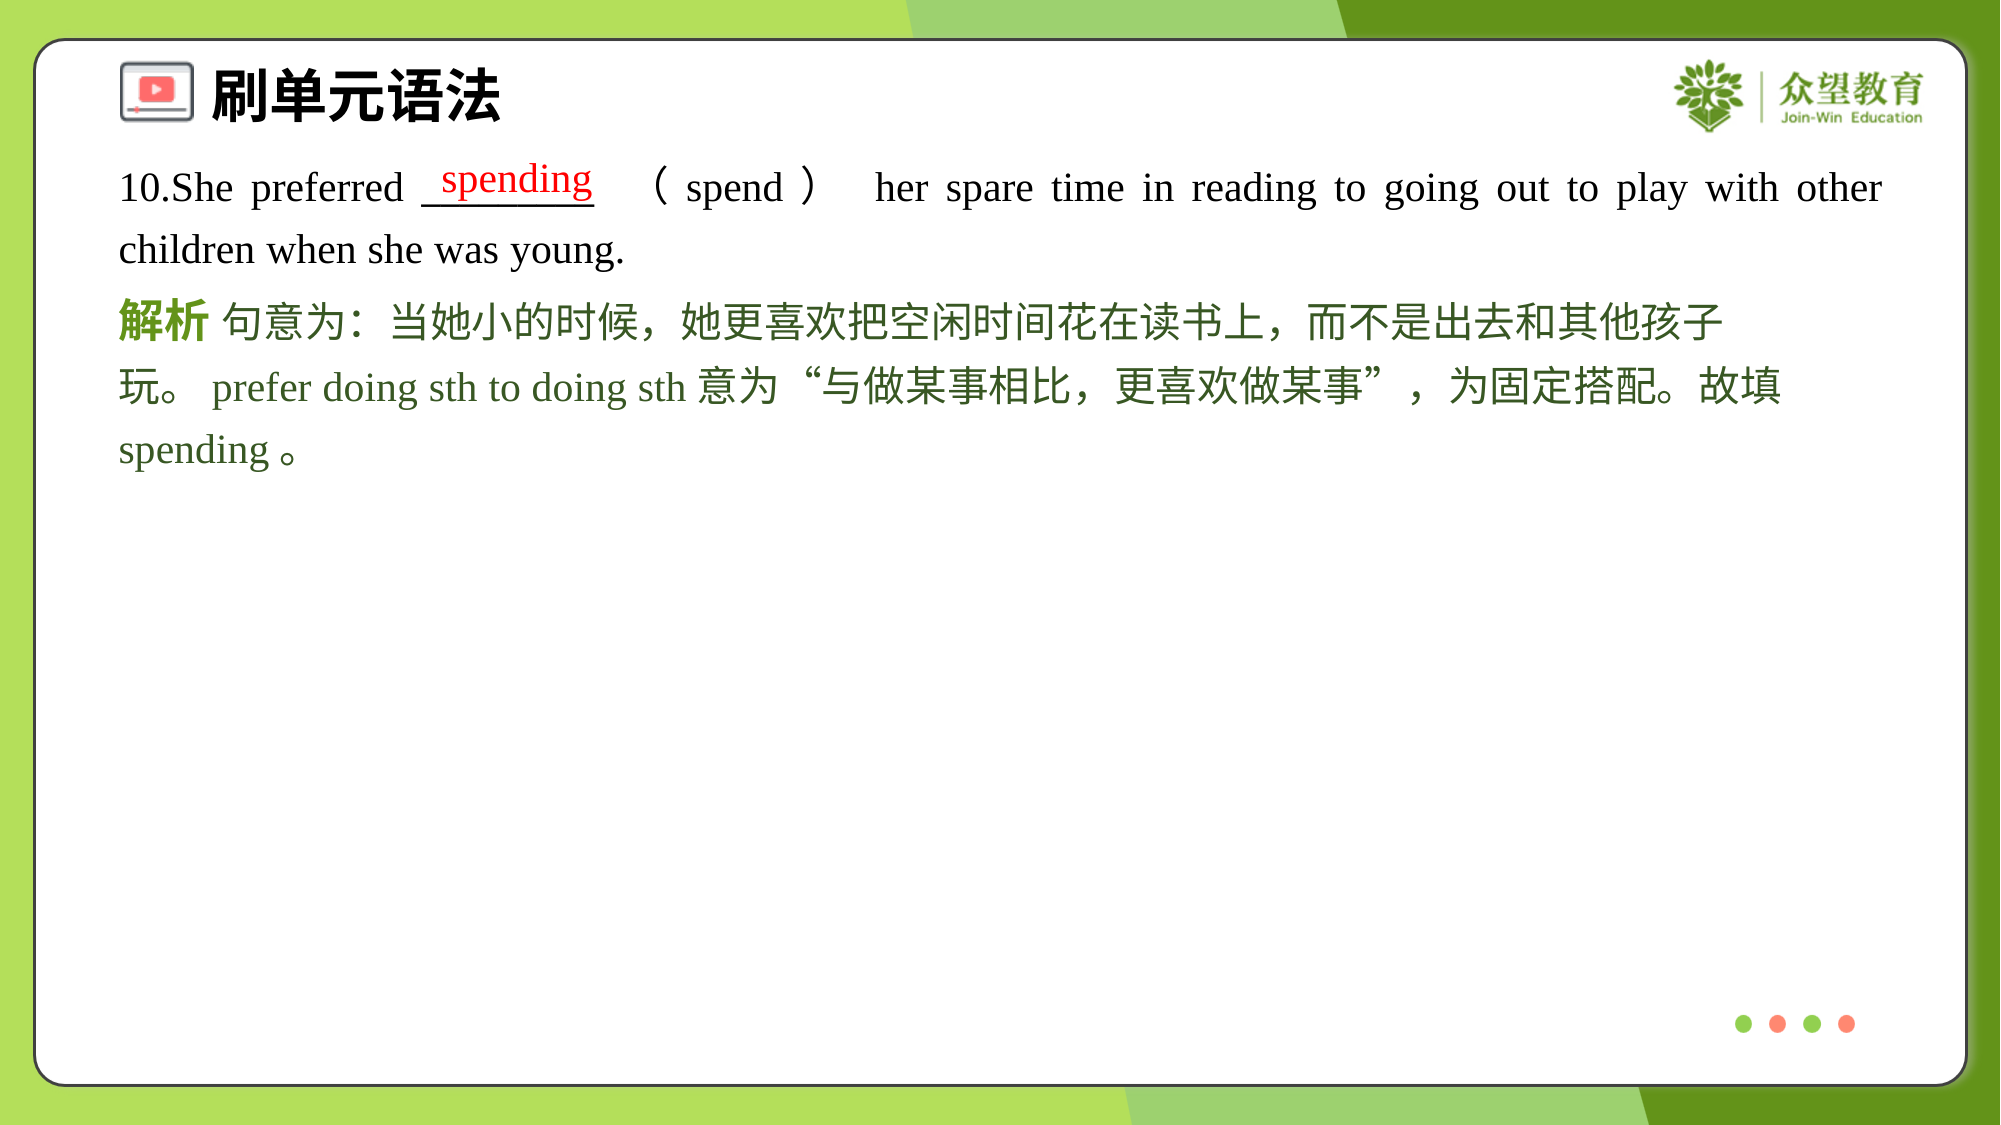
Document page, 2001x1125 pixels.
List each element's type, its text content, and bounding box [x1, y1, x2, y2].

picture [0, 0, 2000, 1125]
text_box spending [437, 138, 597, 197]
text_box 10.She preferred _________ （spend） her spare time in reading to going out to play with other children when she was young. [118, 146, 1883, 267]
text_box 解析 句意为：当她小的时候，她更喜欢把空闲时间花在读书上，而不是出去和其他孩子玩。prefer doing sth to doing sth意为“与做某事相比，更喜欢做某事”，为固定搭配。故填spending。 [118, 278, 1883, 404]
